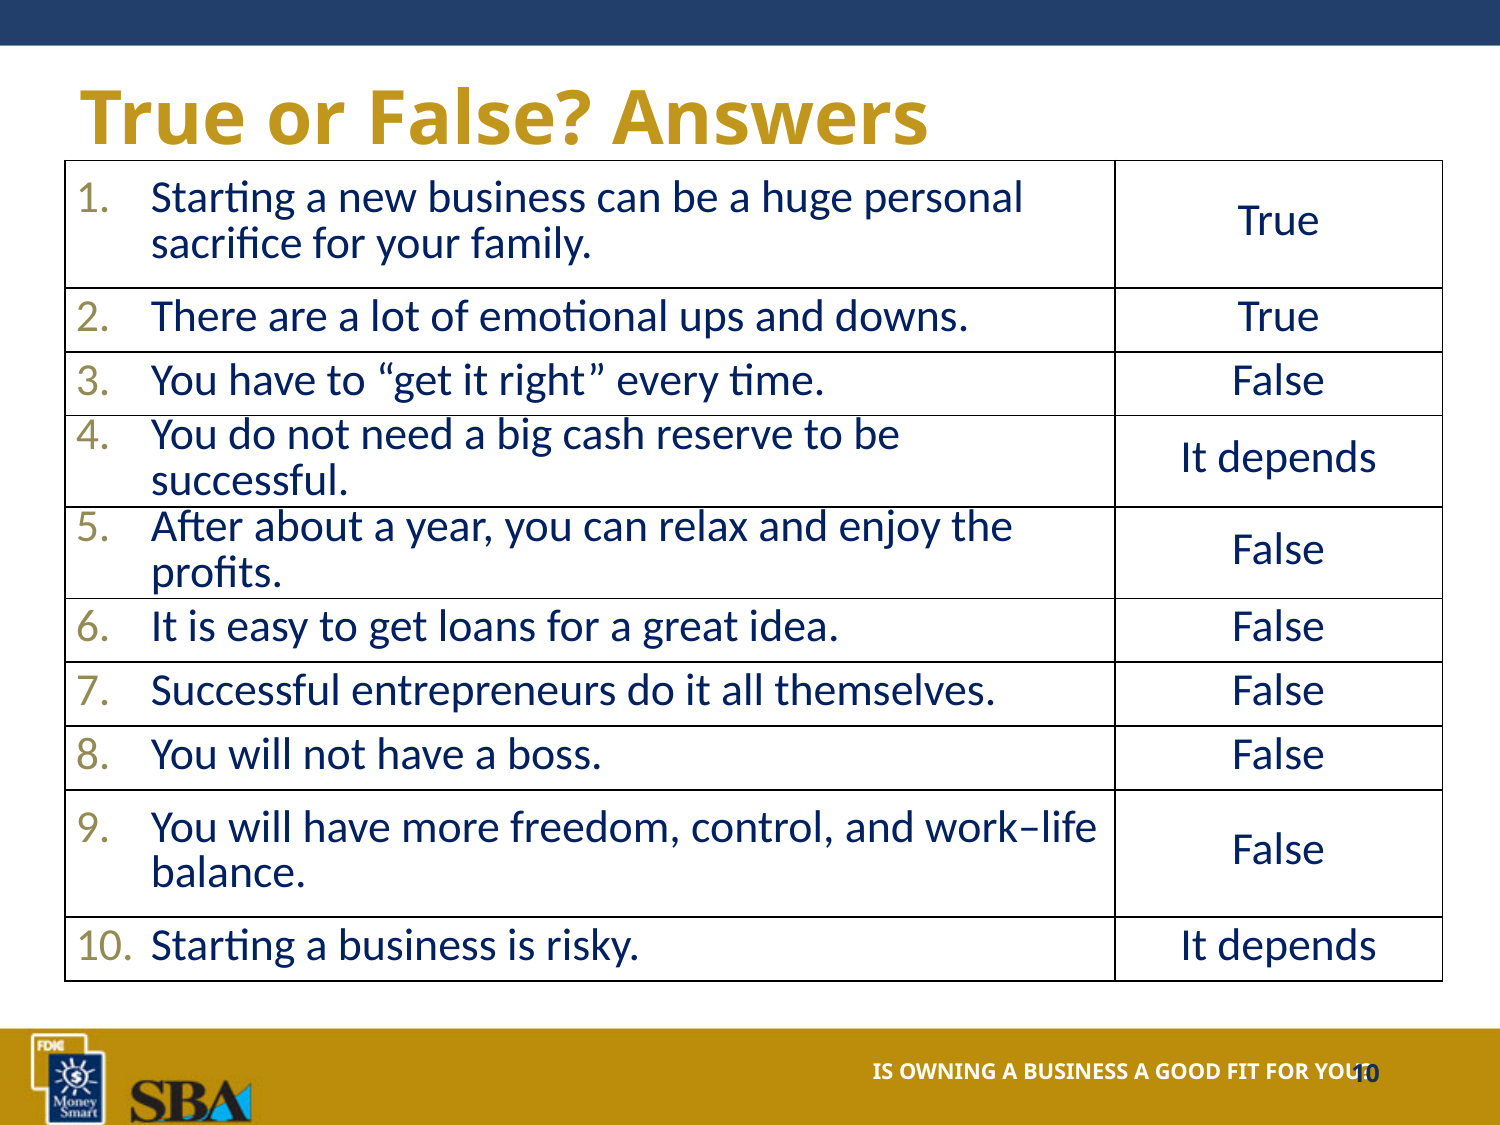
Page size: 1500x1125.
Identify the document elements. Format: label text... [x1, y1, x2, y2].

table_cell False [1116, 663, 1442, 725]
title True or False? Answers [64, 62, 1415, 160]
table_cell You will not have a boss. [66, 727, 1114, 789]
table_header Starting a new business can be a huge personal sacrifice for your family. [66, 161, 1114, 287]
table_cell After about a year, you can relax and enjoy the profits. [66, 508, 1114, 598]
table_cell Successful entrepreneurs do it all themselves. [66, 663, 1114, 725]
table_cell False [1116, 791, 1442, 916]
table_cell True [1116, 289, 1442, 351]
table_cell You will have more freedom, control, and work–life balance. [66, 791, 1114, 916]
table_cell Starting a business is risky. [66, 918, 1114, 980]
table_cell It is easy to get loans for a great idea. [66, 599, 1114, 661]
table_cell You do not need a big cash reserve to be successful. [66, 416, 1114, 506]
table_cell It depends [1116, 918, 1442, 980]
table_cell It depends [1116, 416, 1442, 506]
table_cell False [1116, 353, 1442, 415]
table_cell You have to “get it right” every time. [66, 353, 1114, 415]
picture [0, 0, 1500, 1125]
table_cell False [1116, 599, 1442, 661]
table_header True [1116, 161, 1442, 287]
table_cell False [1116, 727, 1442, 789]
table_cell False [1116, 508, 1442, 598]
table_cell There are a lot of emotional ups and downs. [66, 289, 1114, 351]
